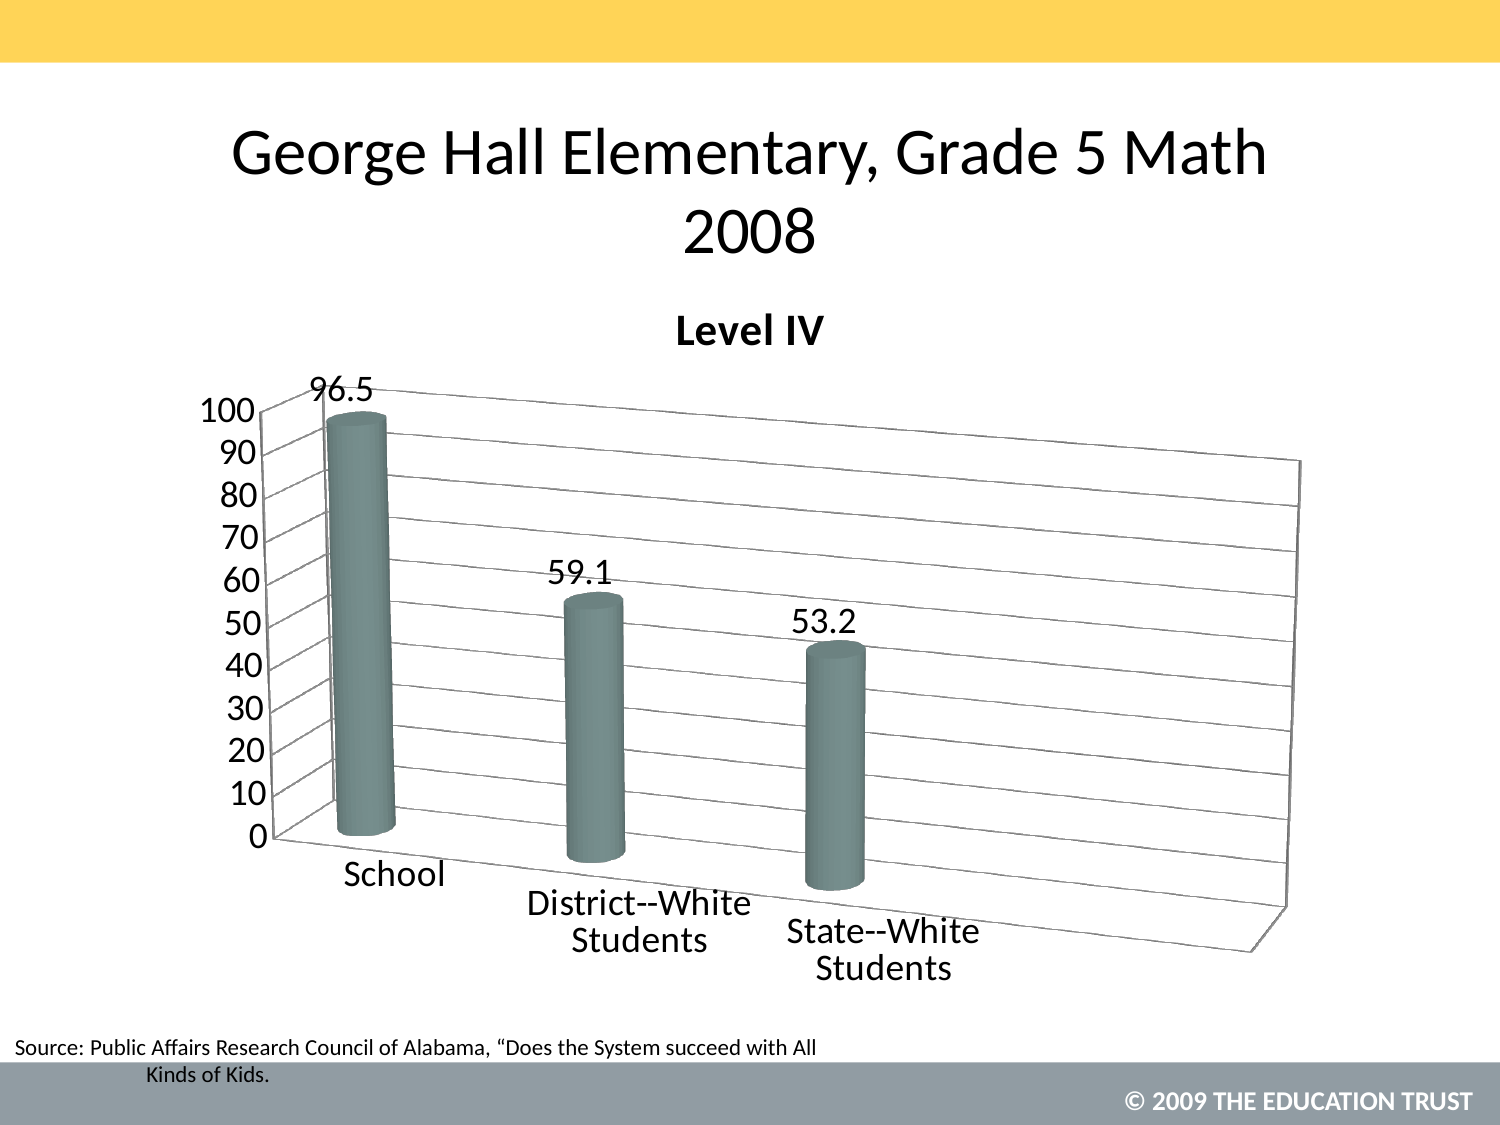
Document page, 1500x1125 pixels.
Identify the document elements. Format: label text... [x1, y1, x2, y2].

chart [124, 274, 1376, 1006]
title George Hall Elementary, Grade 5 Math 2008 [74, 99, 1426, 276]
list Public Affairs Research Council of Alabama, “Does the System succeed with All Kinds of Kids. [74, 1024, 888, 1063]
